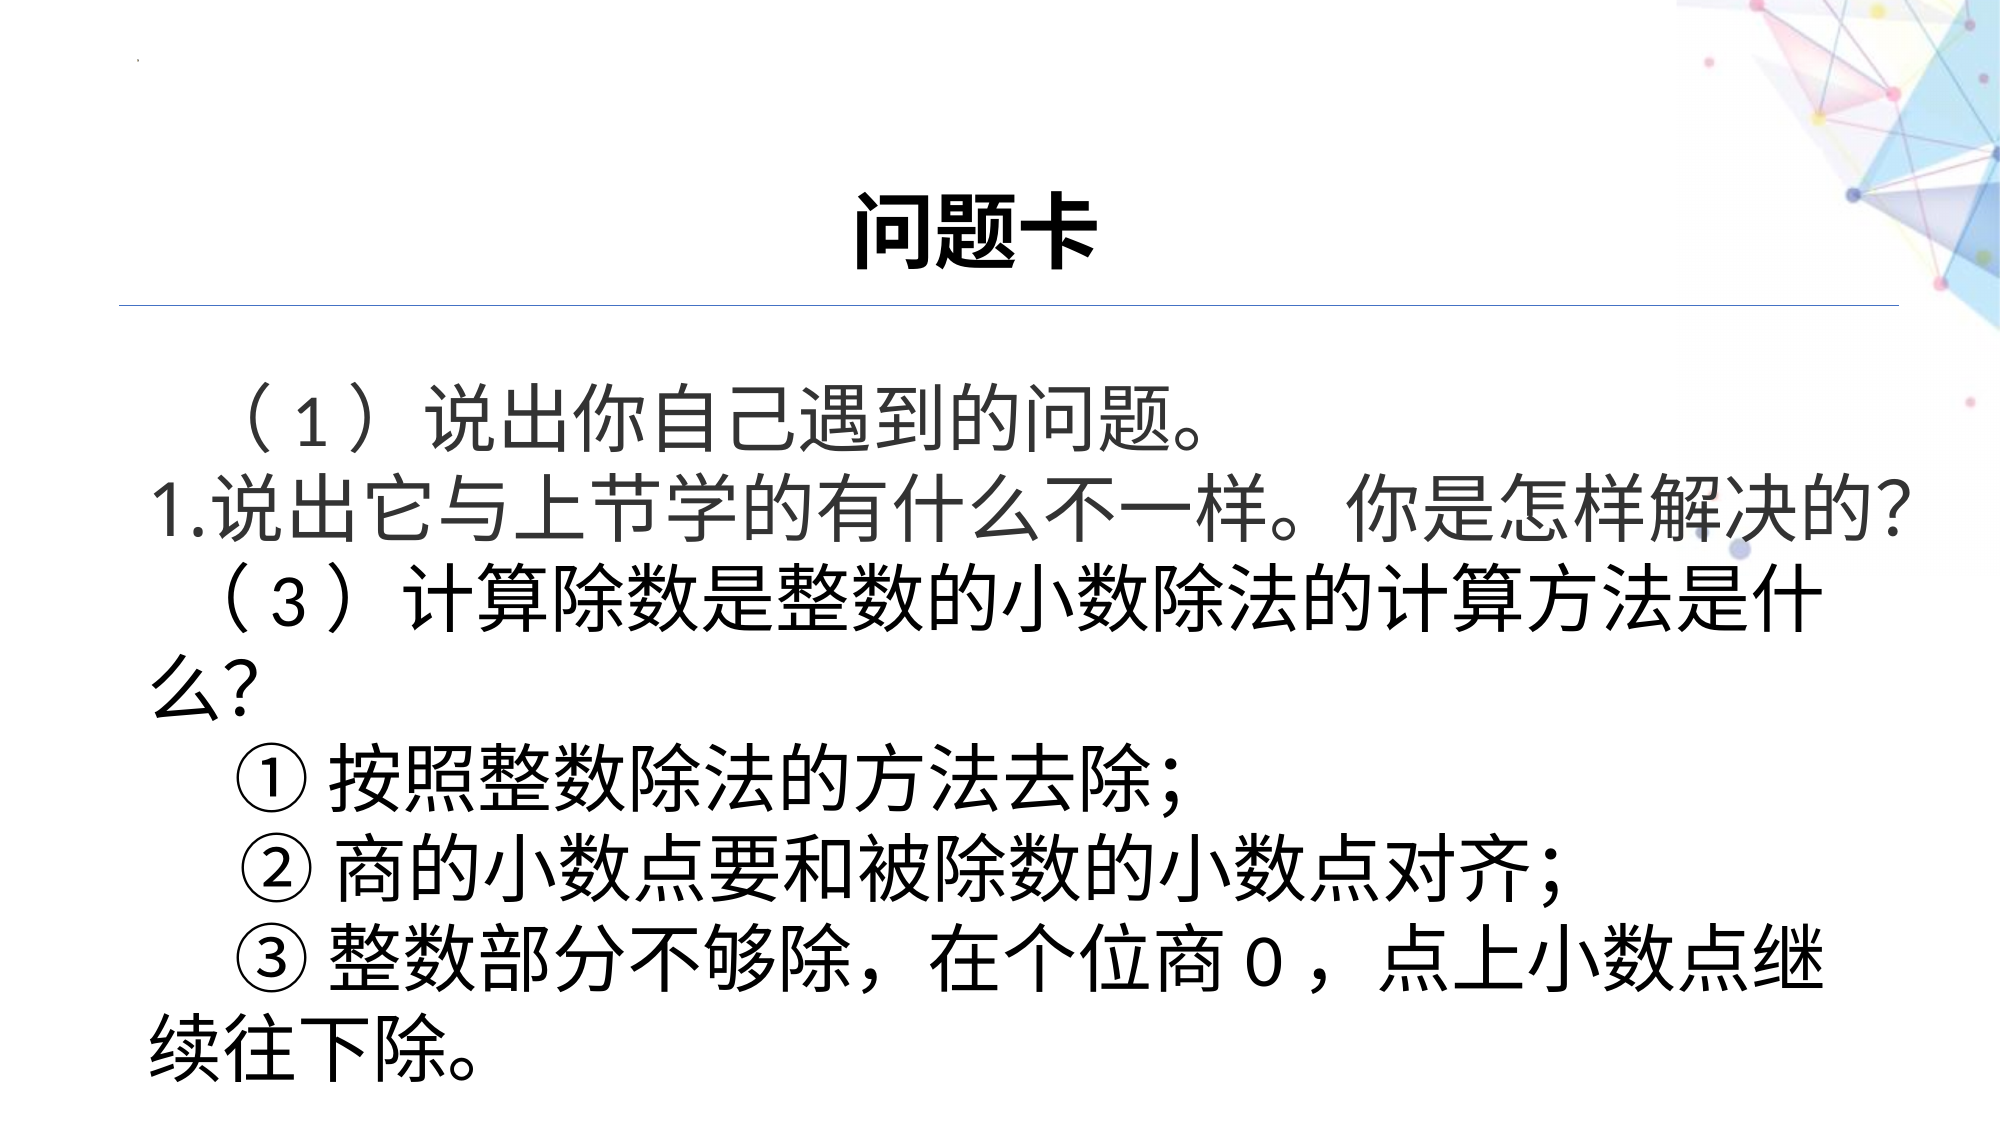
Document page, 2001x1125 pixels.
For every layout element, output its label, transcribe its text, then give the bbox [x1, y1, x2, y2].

picture [1677, 0, 1999, 575]
text_box 问题卡 [836, 172, 1164, 287]
text_box （1）说出你自己遇到的问题。 说出它与上节学的有什么不一样。你是怎样解决的？ （3）计算除数是整数的小数除法的计算方法是什么？ ①按照整数除法的方法去除； ②商的小数点要和被除数的小数点对齐； ③整数部分不够除，在个位商0，点上小数点继续往下除。 [132, 364, 1892, 1099]
